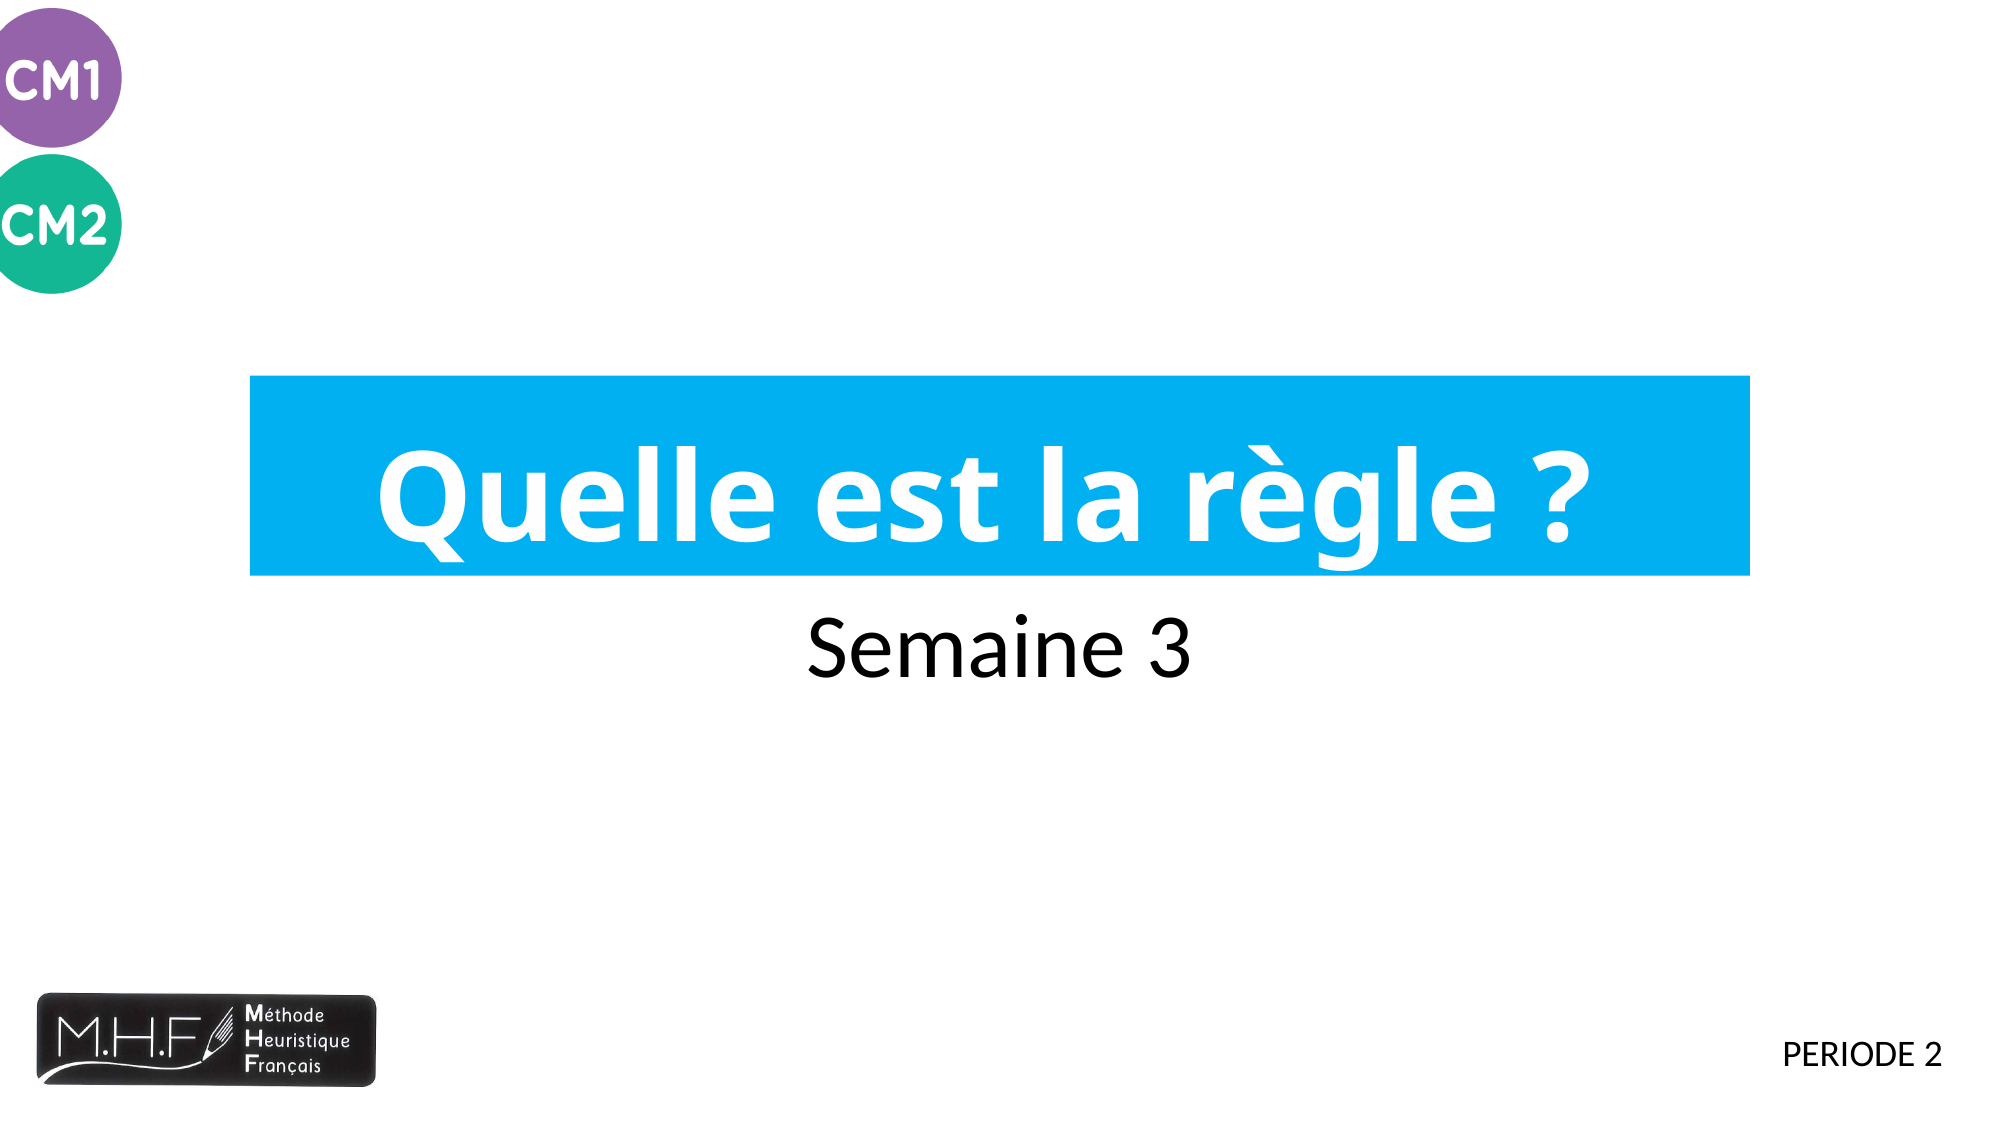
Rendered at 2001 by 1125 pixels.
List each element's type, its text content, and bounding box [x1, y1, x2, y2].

picture [0, 0, 134, 298]
text_box PERIODE 2 [1362, 1021, 1967, 1082]
title Quelle est la règle ? [249, 375, 1750, 576]
subtitle Semaine 3 [249, 590, 1750, 863]
picture [33, 990, 379, 1089]
